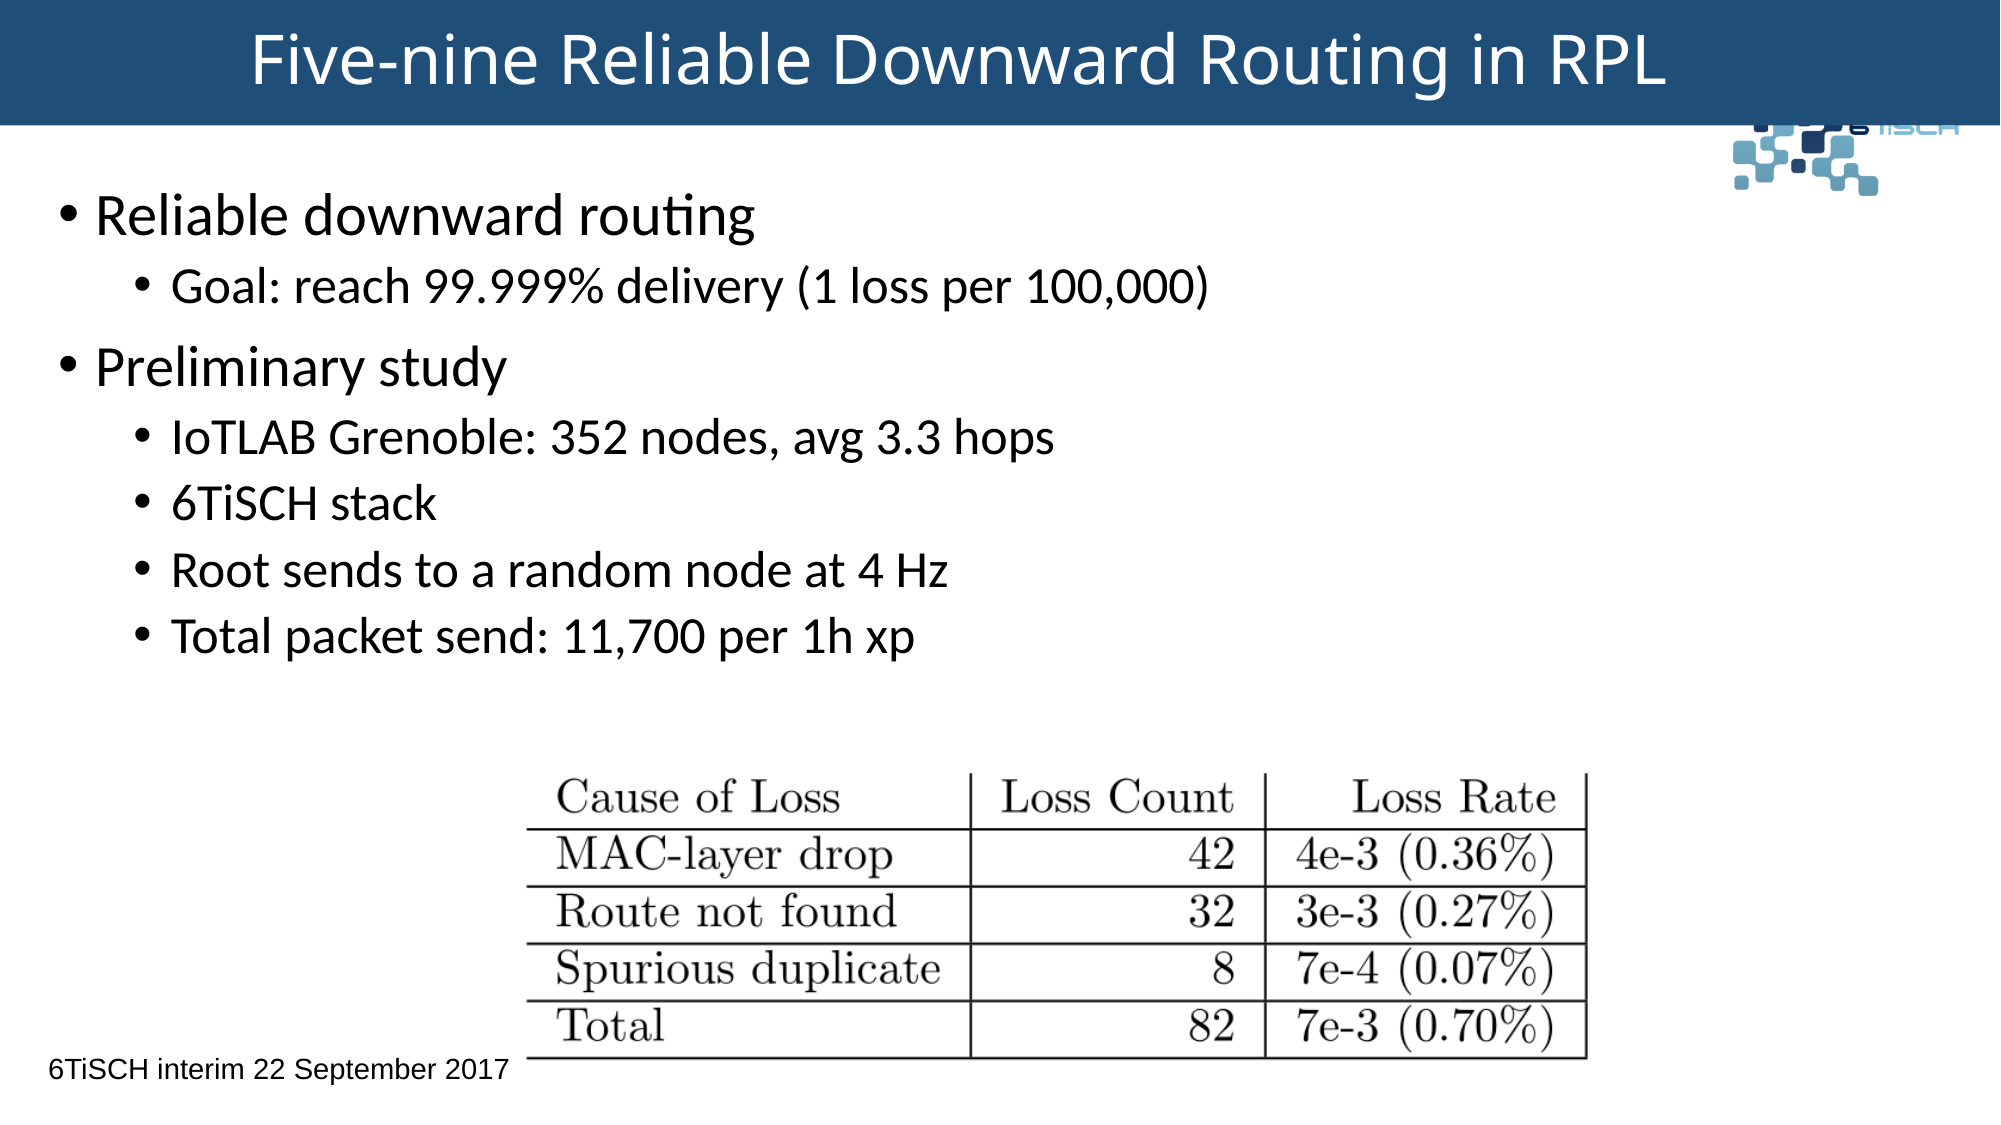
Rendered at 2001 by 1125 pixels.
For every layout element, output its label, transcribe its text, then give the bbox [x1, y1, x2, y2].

list Reliable downward routing Goal: reach 99.999% delivery (1 loss per 100,000) Preliminary study IoTLAB Grenoble: 352 nodes, avg 3.3 hops 6TiSCH stack Root sends to a random node at 4 Hz Total packet send: 11,700 per 1h xp [43, 175, 1647, 1014]
text_box Five-nine Reliable Downward Routing in RPL [0, 0, 2000, 126]
picture [1725, 126, 1963, 200]
picture [523, 766, 1594, 1064]
